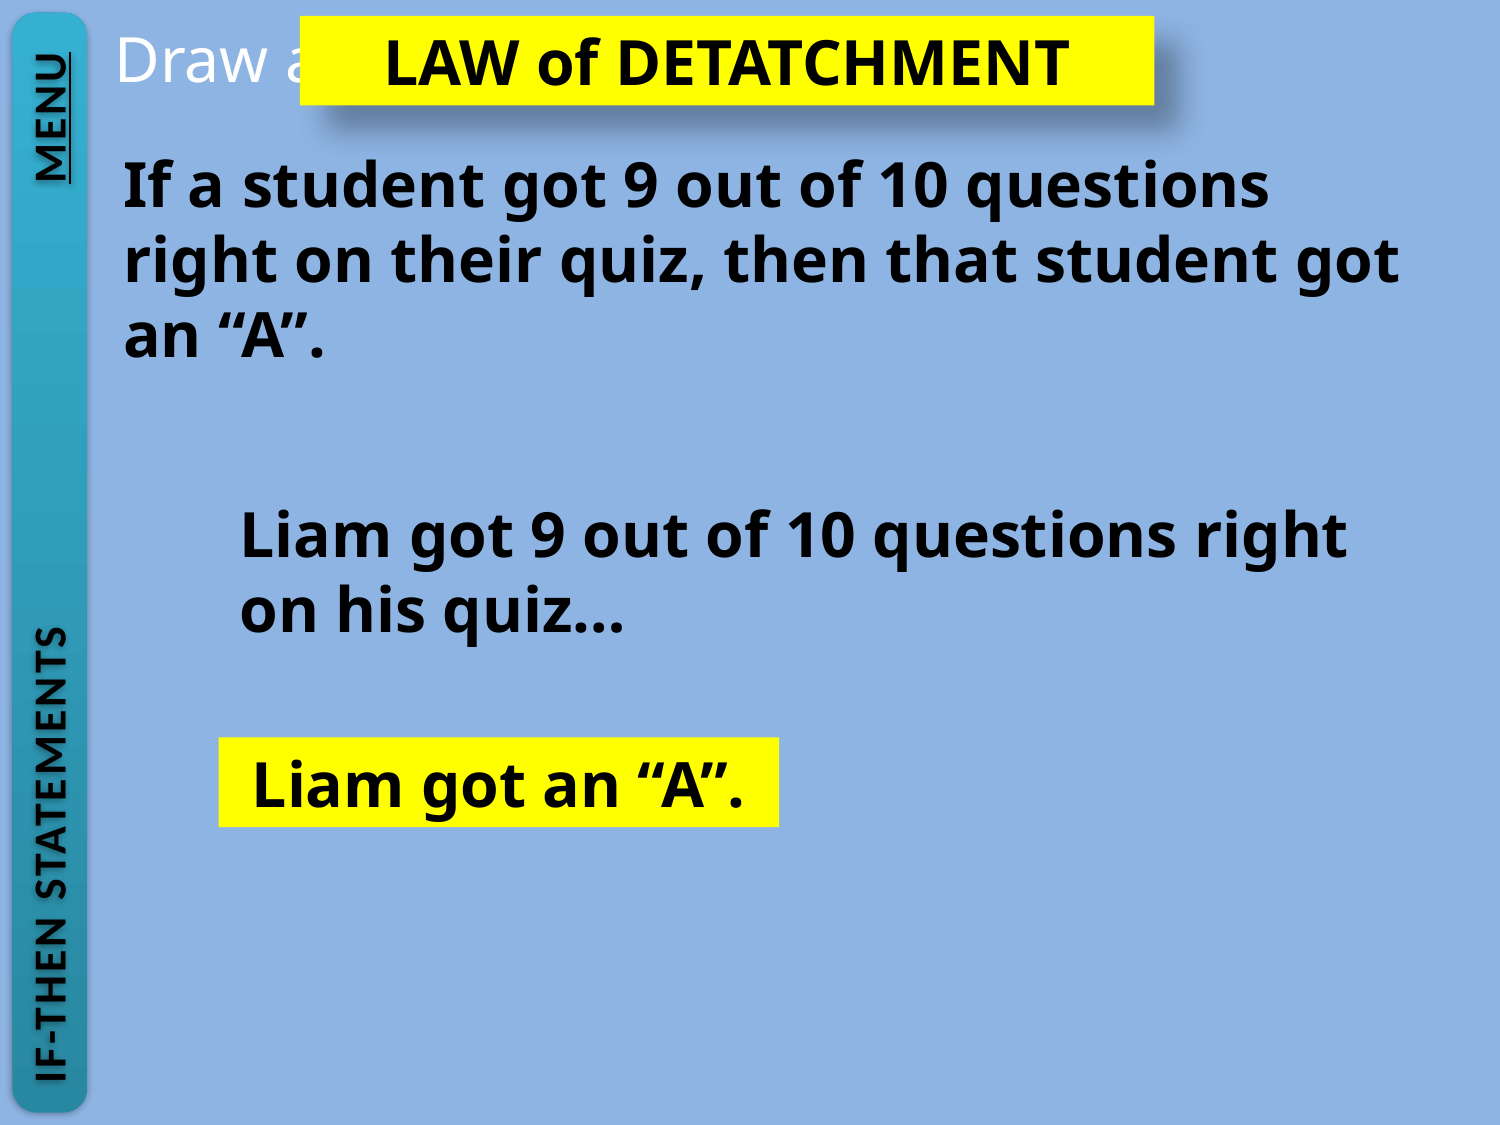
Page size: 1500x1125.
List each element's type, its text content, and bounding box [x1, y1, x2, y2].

text_box Liam got an “A”. [218, 737, 780, 828]
text_box Liam got 9 out of 10 questions right on his quiz… [225, 487, 1454, 653]
text_box IF-THEN STATEMENTS MENU [12, 37, 83, 1099]
text_box [21, 1107, 79, 1113]
text_box If a student got 9 out of 10 questions right on their quiz, then that student got an “A”. [108, 137, 1450, 378]
text_box [12, 12, 88, 1093]
text_box Draw a conclusion… [99, 12, 716, 103]
text_box LAW of DETATCHMENT [299, 15, 1155, 106]
